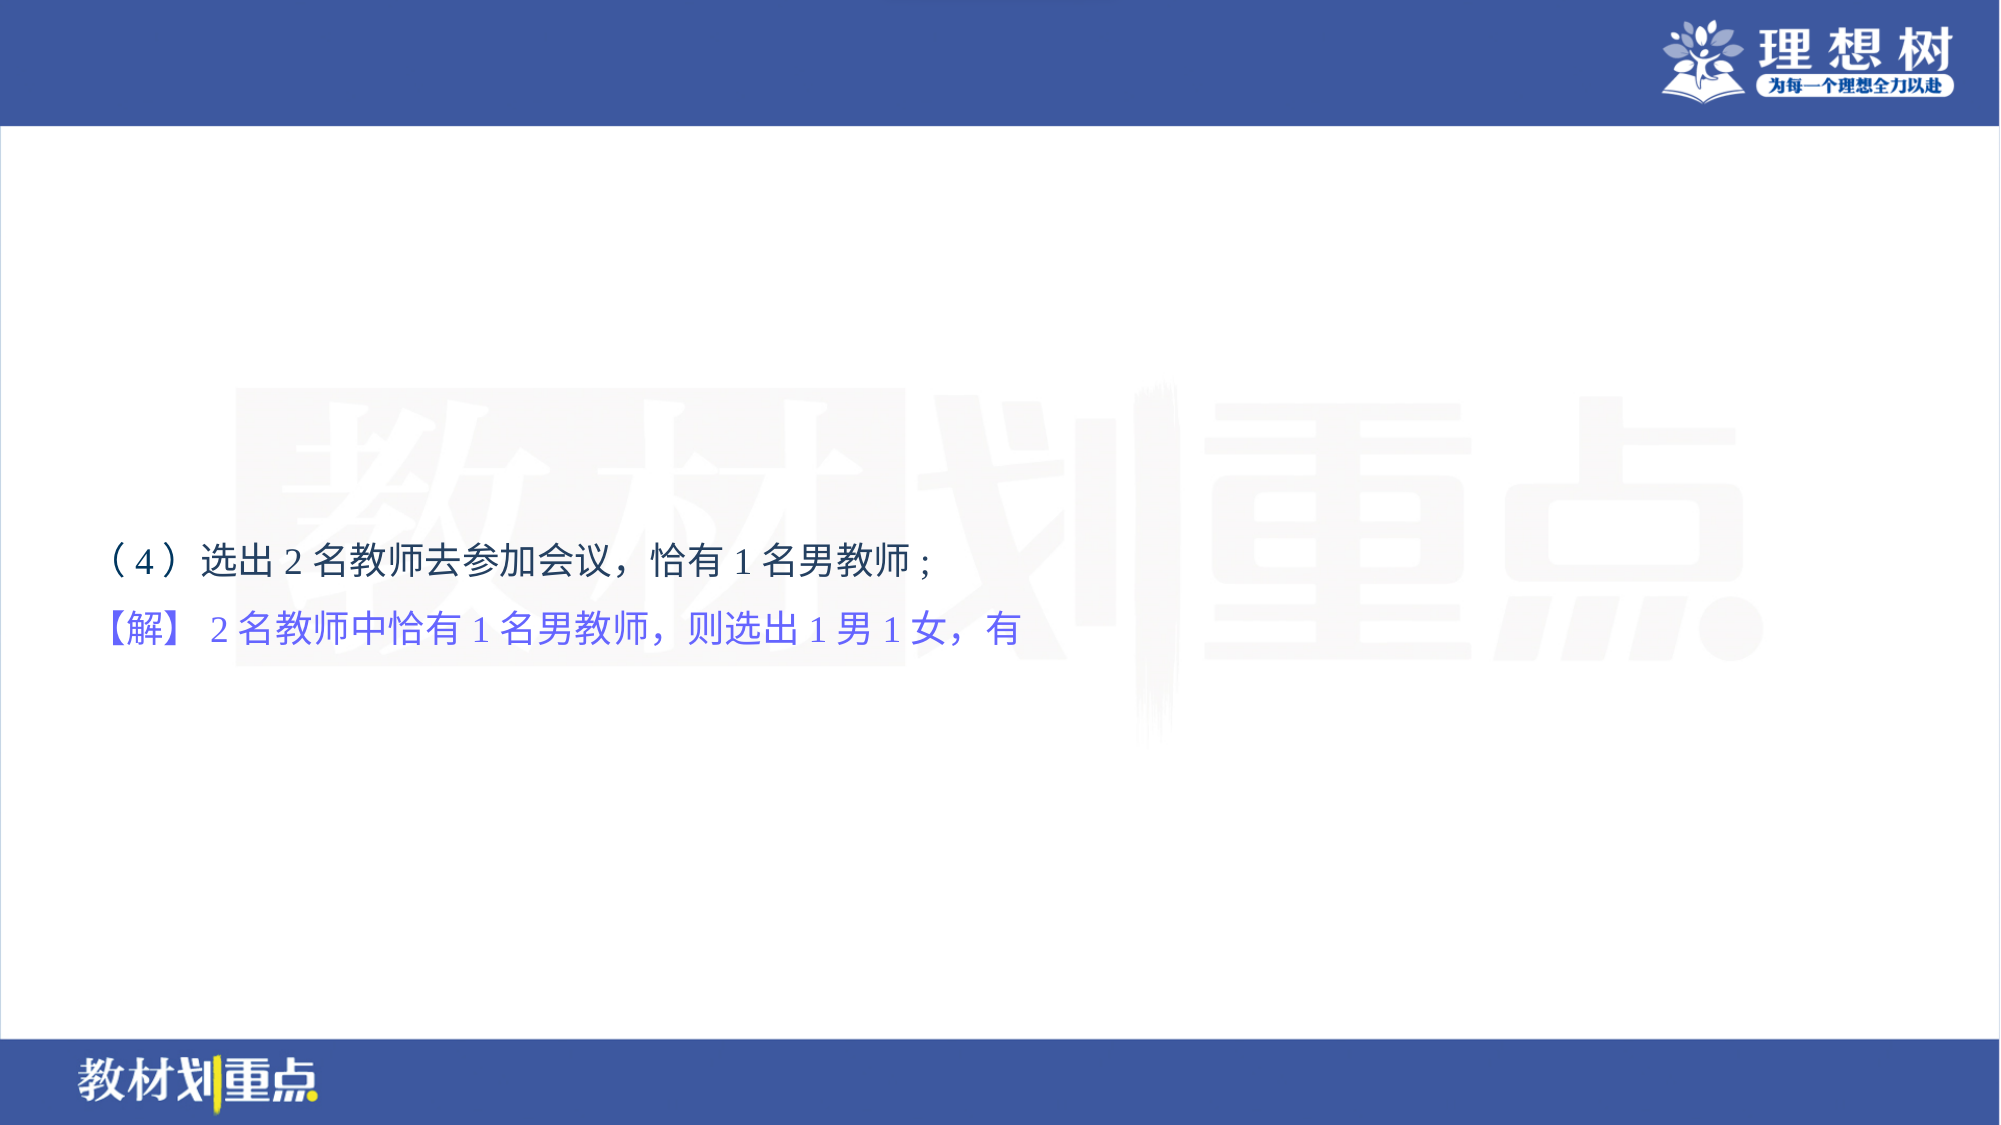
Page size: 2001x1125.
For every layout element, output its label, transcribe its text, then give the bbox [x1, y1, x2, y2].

picture [0, 0, 2000, 1125]
text_box （4）选出2名教师去参加会议，恰有1名男教师; [88, 515, 1911, 575]
